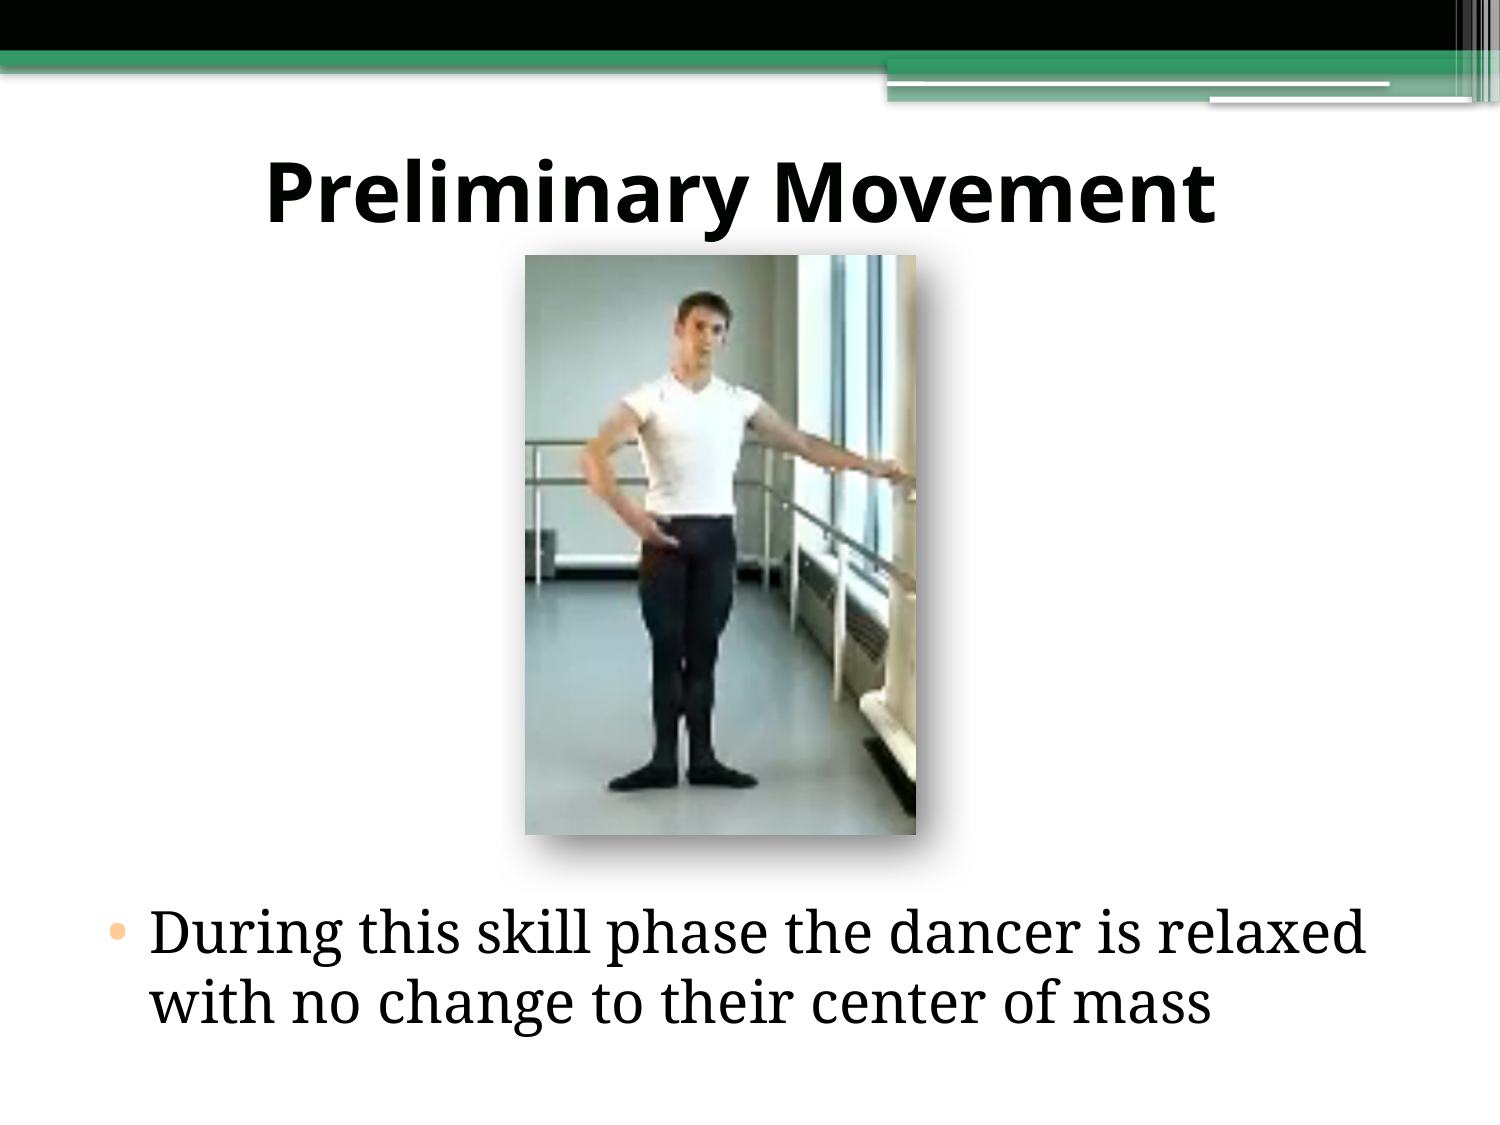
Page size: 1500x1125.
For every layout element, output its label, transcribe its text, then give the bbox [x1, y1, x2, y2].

title Preliminary Movement [76, 101, 1427, 277]
list During this skill phase the dancer is relaxed with no change to their center of mass [75, 278, 1425, 1079]
picture [525, 255, 916, 835]
